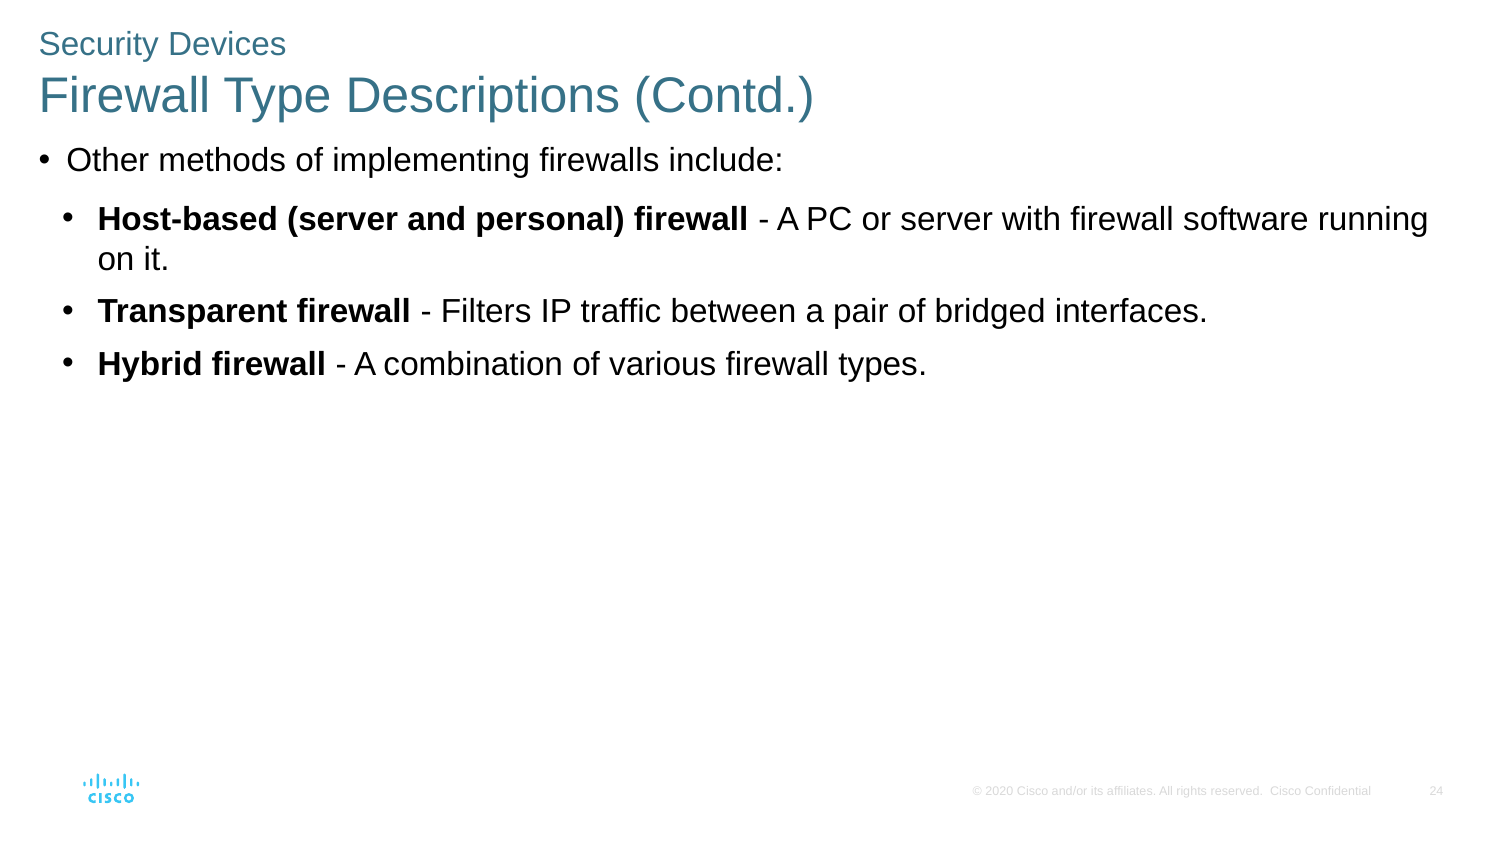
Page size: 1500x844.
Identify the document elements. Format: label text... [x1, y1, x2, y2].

list Other methods of implementing firewalls include: Host-based (server and personal) firewall - A PC or server with firewall software running on it. Transparent firewall - Filters IP traffic between a pair of bridged interfaces. Hybrid firewall - A combination of various firewall types. [23, 131, 1461, 428]
text_box Security Devices Firewall Type Descriptions (Contd.) [23, 10, 1500, 135]
